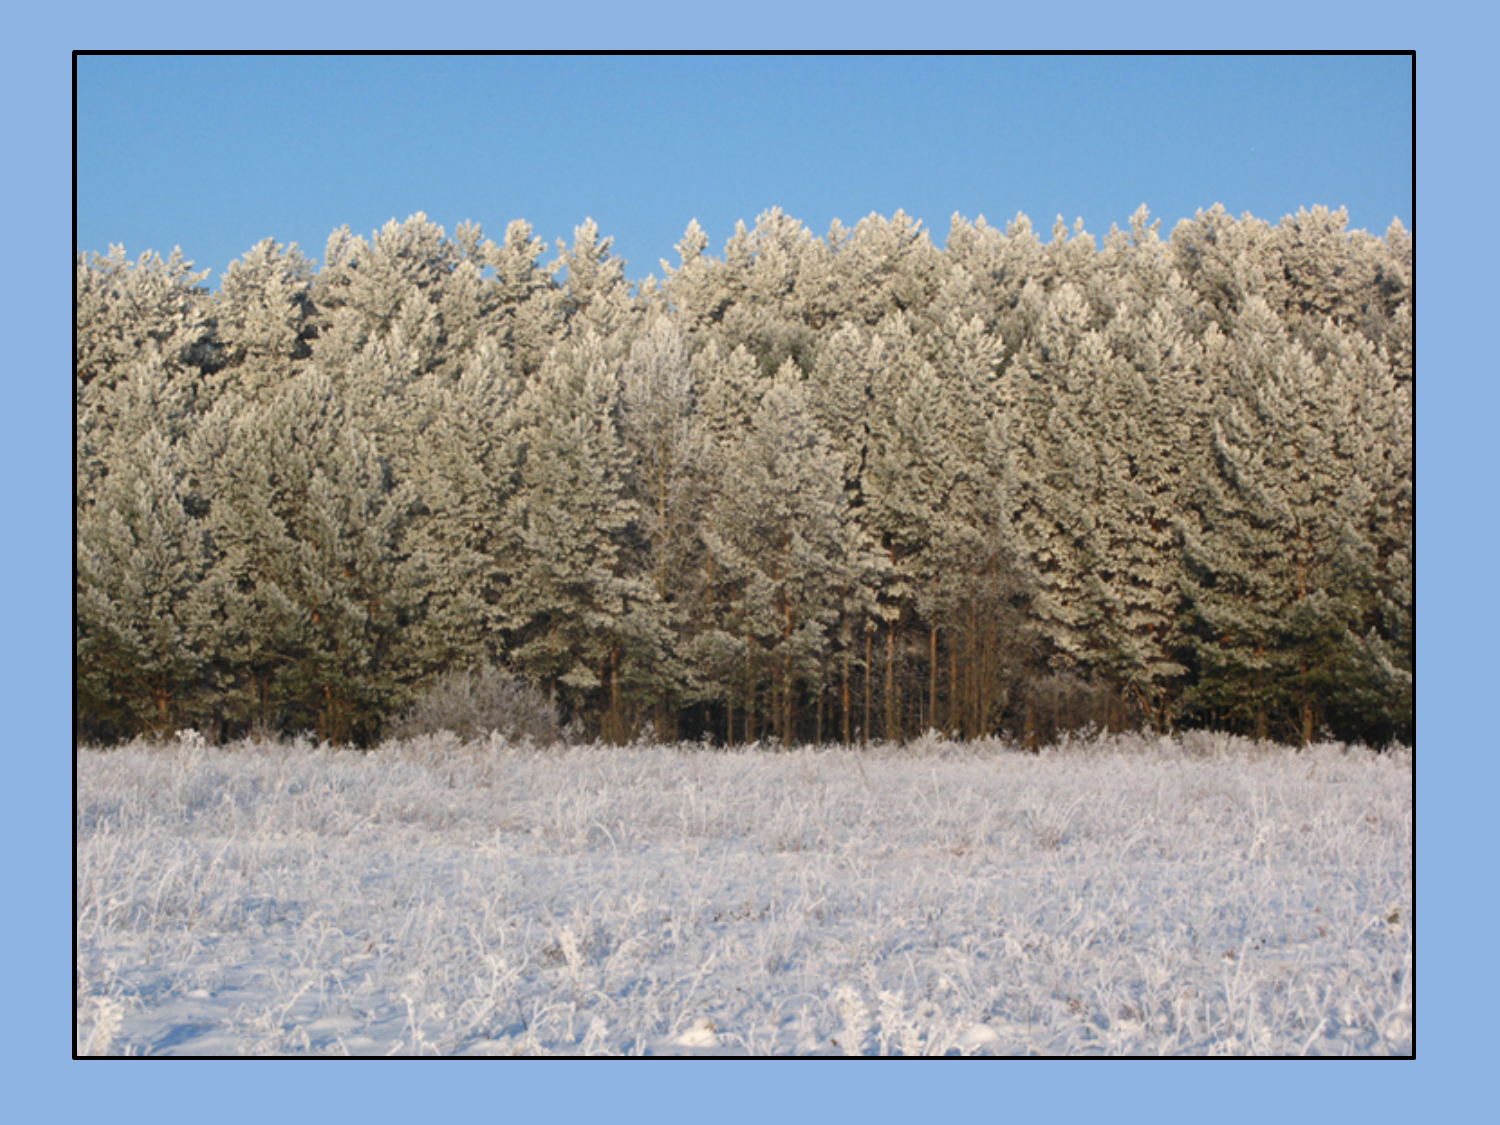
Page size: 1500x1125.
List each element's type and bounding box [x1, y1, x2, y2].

picture [76, 54, 1412, 1056]
